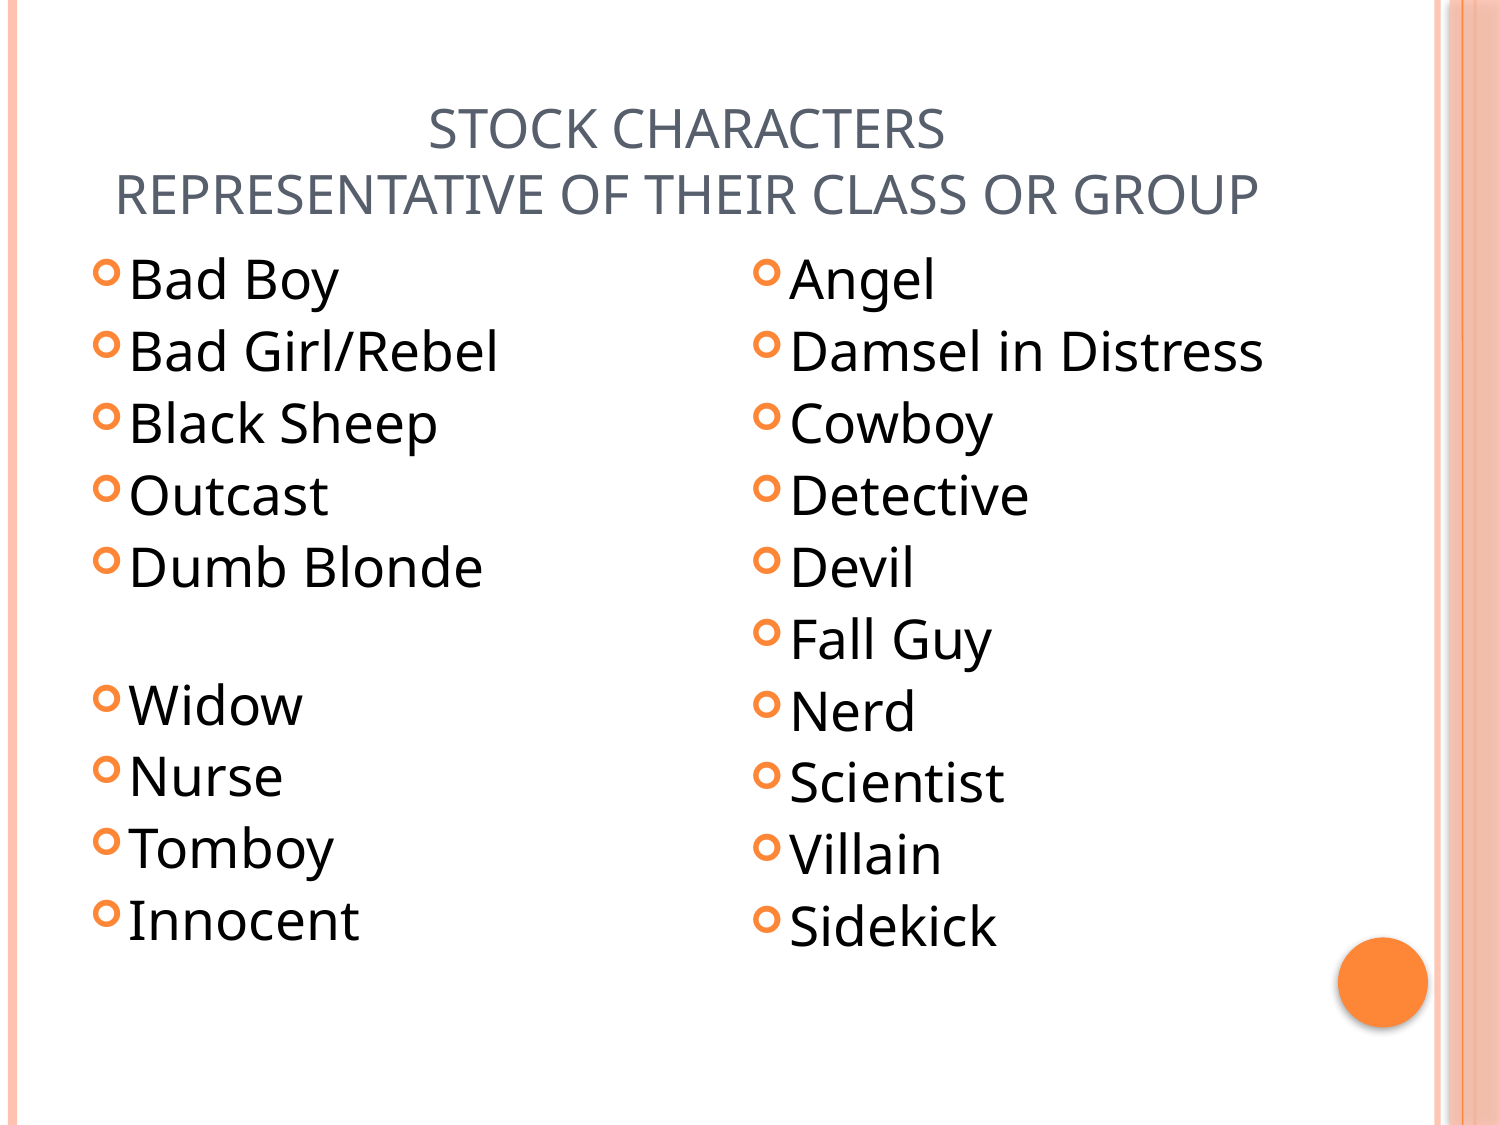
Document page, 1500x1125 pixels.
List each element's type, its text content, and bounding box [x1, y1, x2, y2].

list Bad Boy Bad Girl/Rebel Black Sheep Outcast Dumb Blonde Widow Nurse Tomboy Innocent Angel Damsel in Distress Cowboy Detective Devil Fall Guy Nerd Scientist Villain Sidekick [75, 237, 1425, 1005]
title Stock Characters representative of their class or group [75, 45, 1300, 233]
